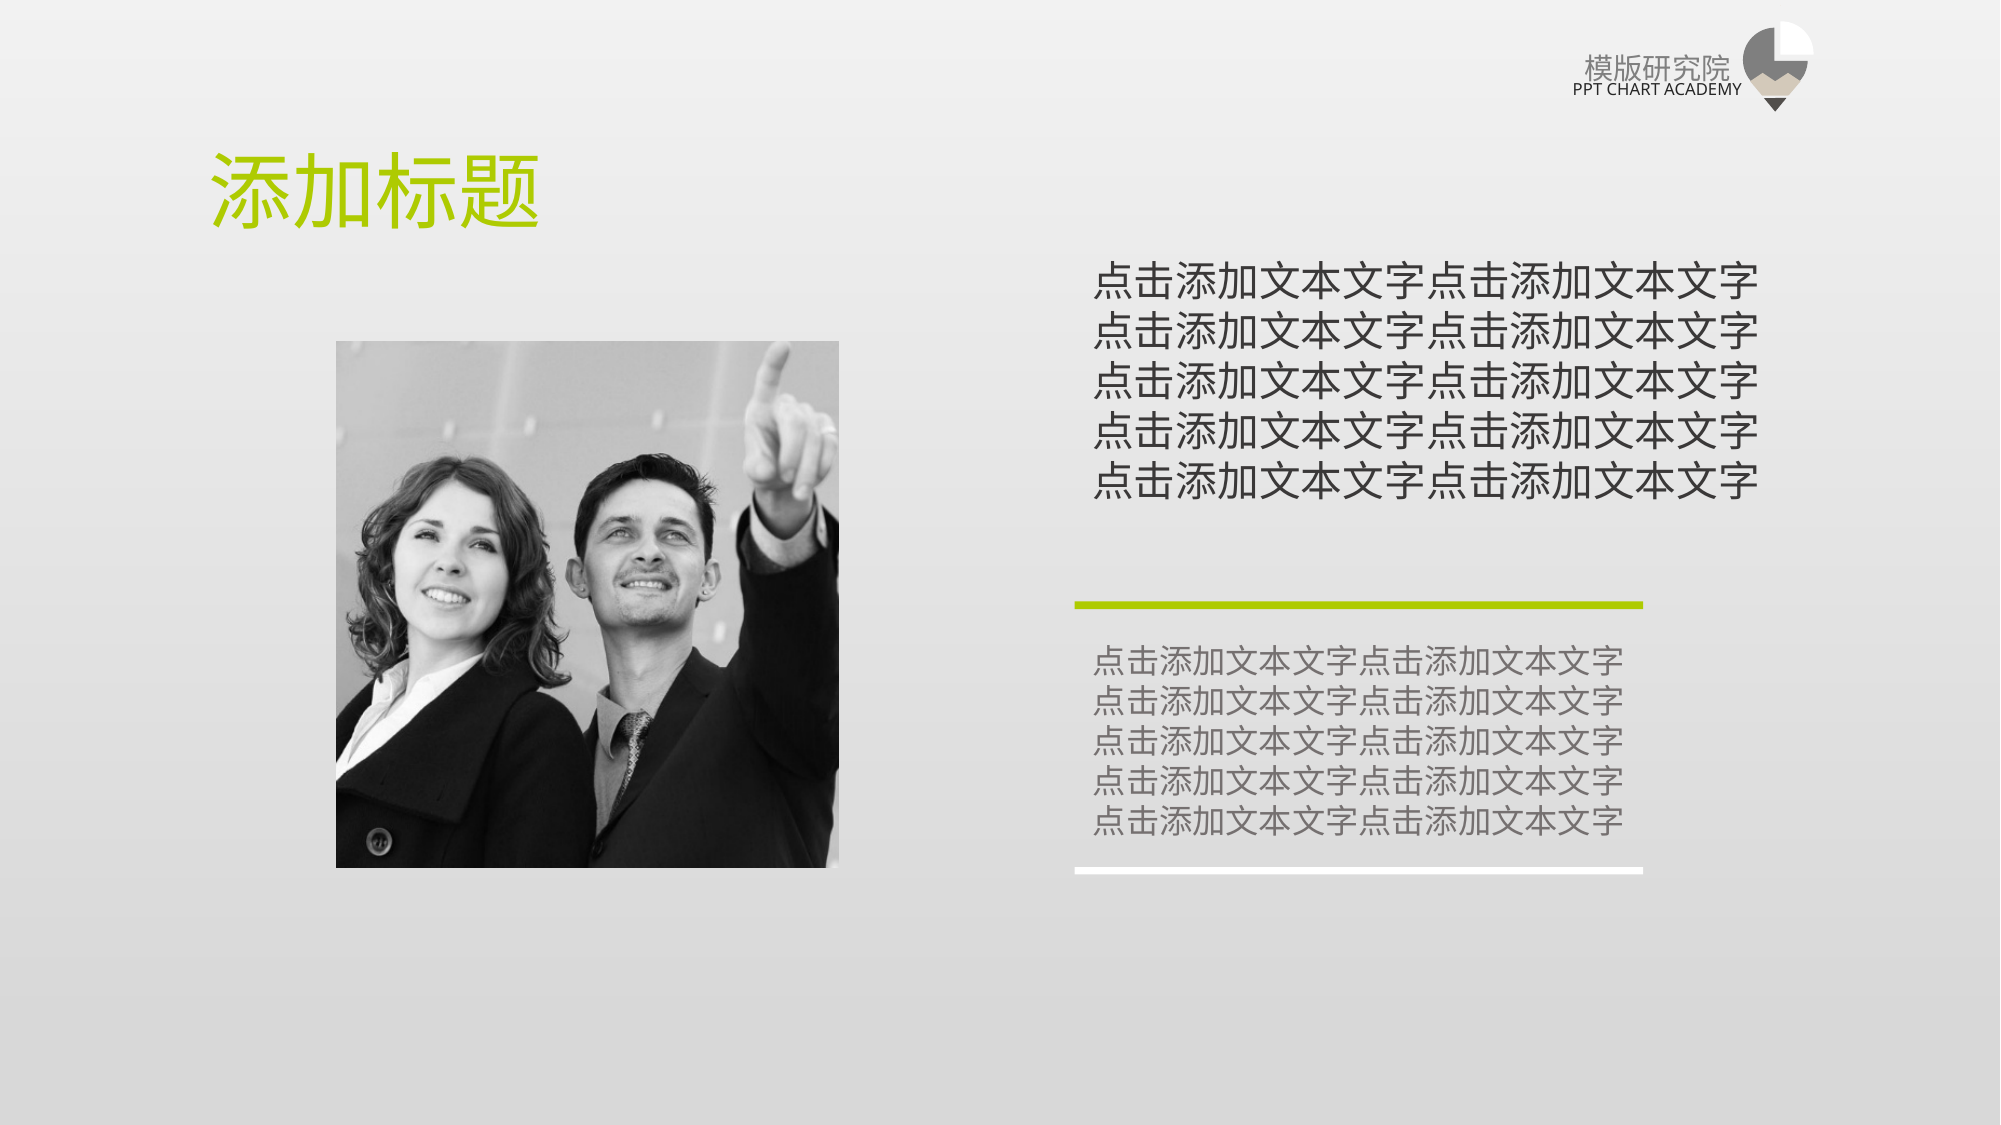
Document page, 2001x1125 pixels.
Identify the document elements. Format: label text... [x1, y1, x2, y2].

text_box [1074, 601, 1644, 610]
picture [336, 341, 839, 868]
text_box 点击添加文本文字点击添加文本文字 点击添加文本文字点击添加文本文字 点击添加文本文字点击添加文本文字 点击添加文本文字点击添加文本文字 点击添加文本文字点击添加文本文字 [1077, 247, 1776, 513]
text_box [1074, 867, 1644, 875]
text_box 点击添加文本文字点击添加文本文字 点击添加文本文字点击添加文本文字 点击添加文本文字点击添加文本文字 点击添加文本文字点击添加文本文字 点击添加文本文字点击添加文本文字 [1077, 633, 1640, 848]
text_box 添加标题 [194, 131, 557, 246]
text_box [1742, 4, 1814, 112]
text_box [1568, 42, 1737, 100]
